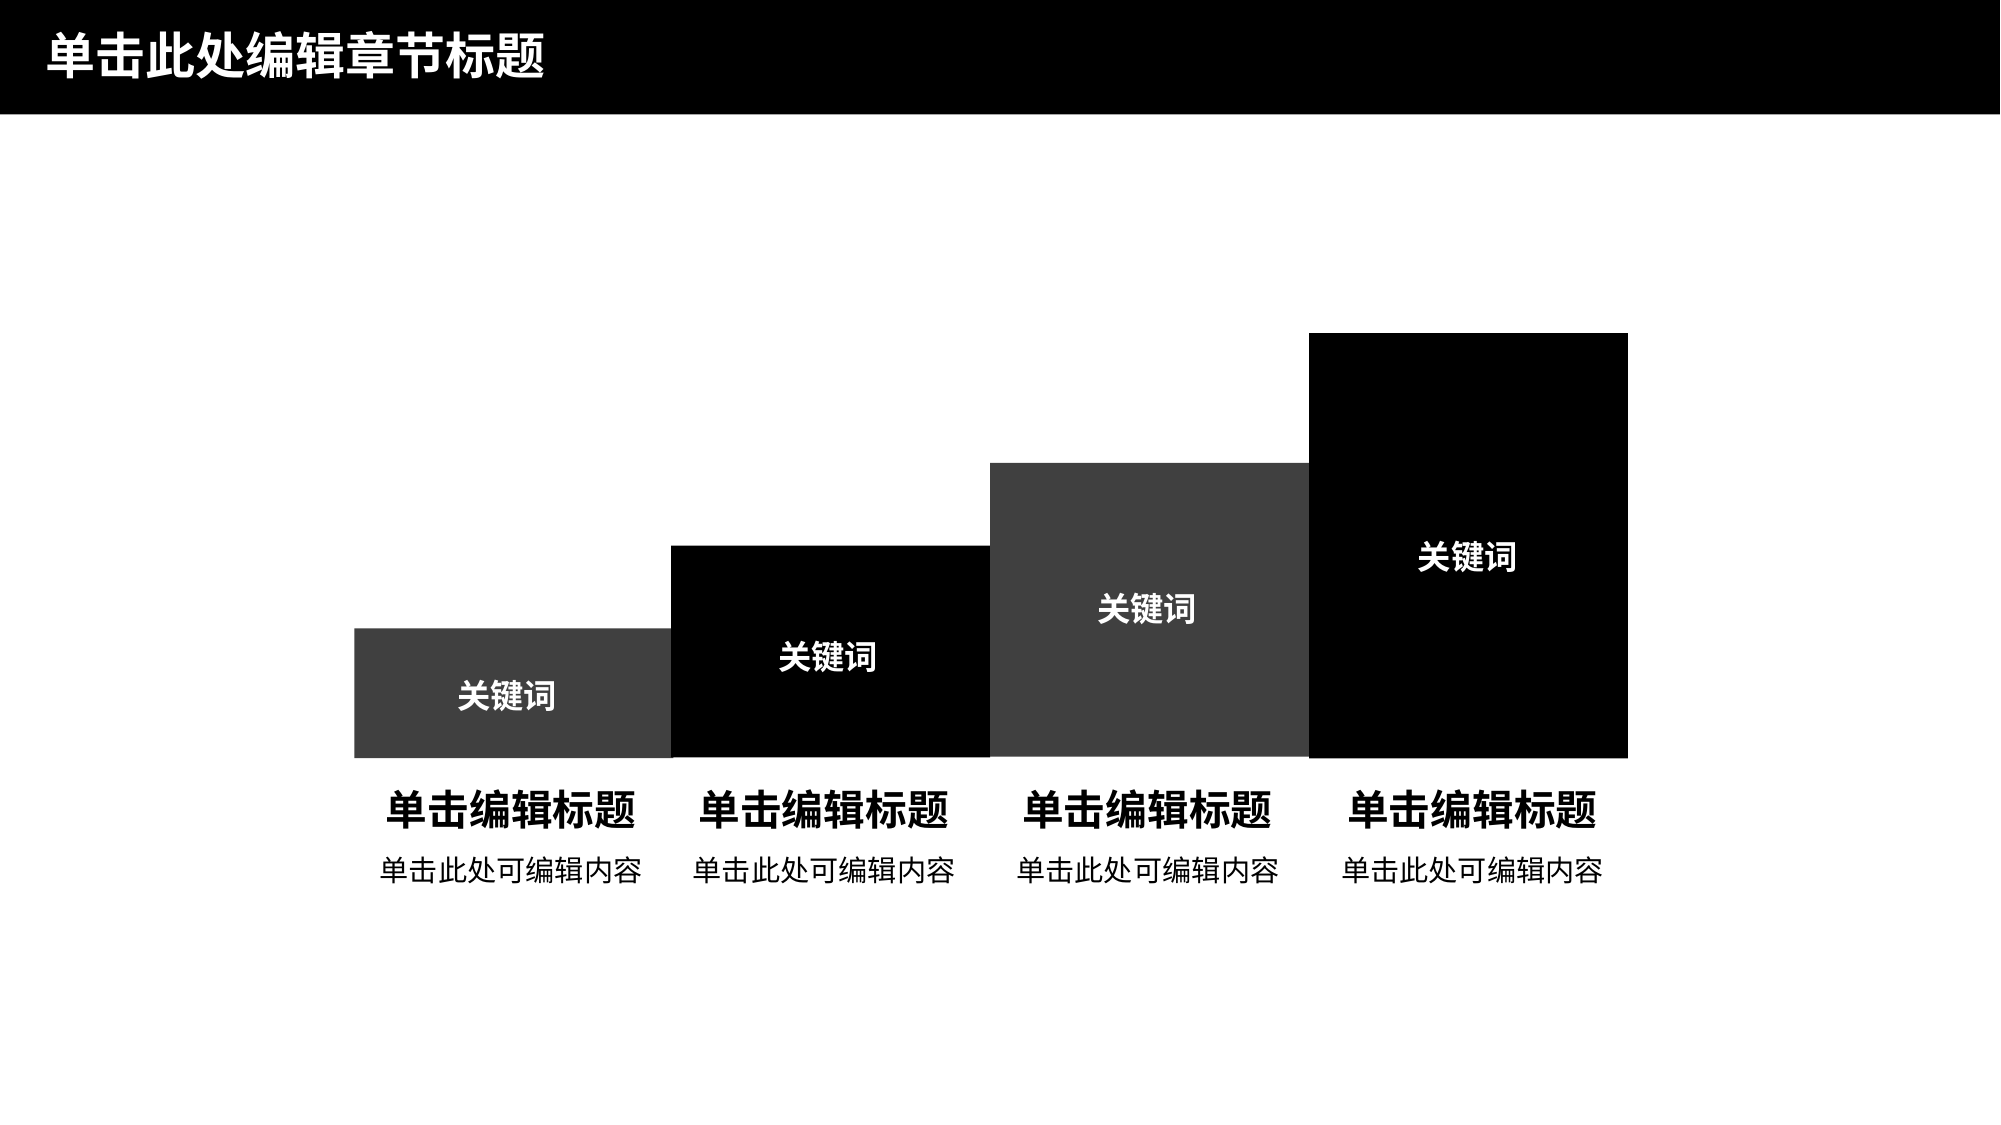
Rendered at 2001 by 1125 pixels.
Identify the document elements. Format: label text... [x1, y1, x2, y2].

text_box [987, 462, 1309, 888]
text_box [1309, 332, 1633, 888]
text_box 单击此处编辑章节标题 [30, 17, 588, 93]
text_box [663, 545, 987, 888]
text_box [350, 628, 663, 888]
